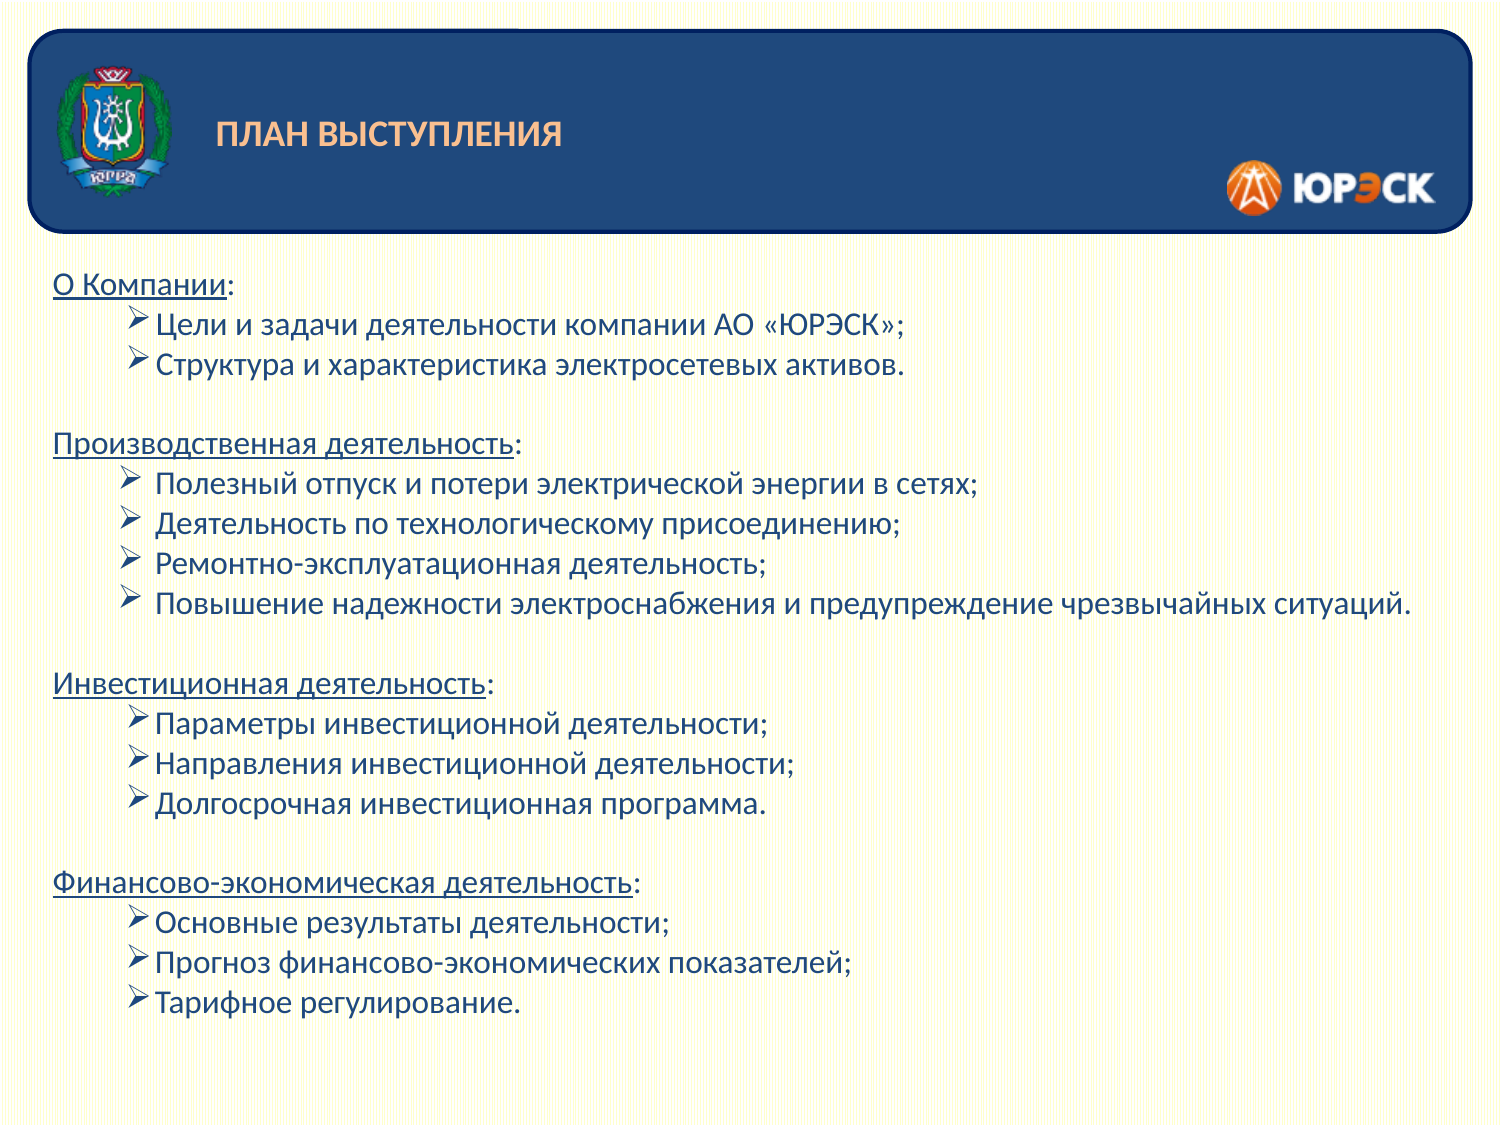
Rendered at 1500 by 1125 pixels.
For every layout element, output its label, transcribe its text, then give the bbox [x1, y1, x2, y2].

text_box ПЛАН выступления [27, 28, 1473, 234]
picture [56, 64, 172, 199]
text_box [0, 0, 1500, 1125]
text_box О Компании: Цели и задачи деятельности компании АО «ЮРЭСК»; Структура и характеристика электросетевых активов. Производственная деятельность: Полезный отпуск и потери электрической энергии в сетях; Деятельность по технологическому присоединению; Ремонтно-эксплуатационная деятельность; Повышение надежности электроснабжения и предупреждение чрезвычайных ситуаций. Инвестиционная деятельность: Параметры инвестиционной деятельности; Направления инвестиционной деятельности; Долгосрочная инвестиционная программа. Финансово-экономическая деятельность: Основные результаты деятельности; Прогноз финансово-экономических показателей; Тарифное регулирование. [37, 254, 1480, 1108]
picture [1226, 160, 1436, 216]
